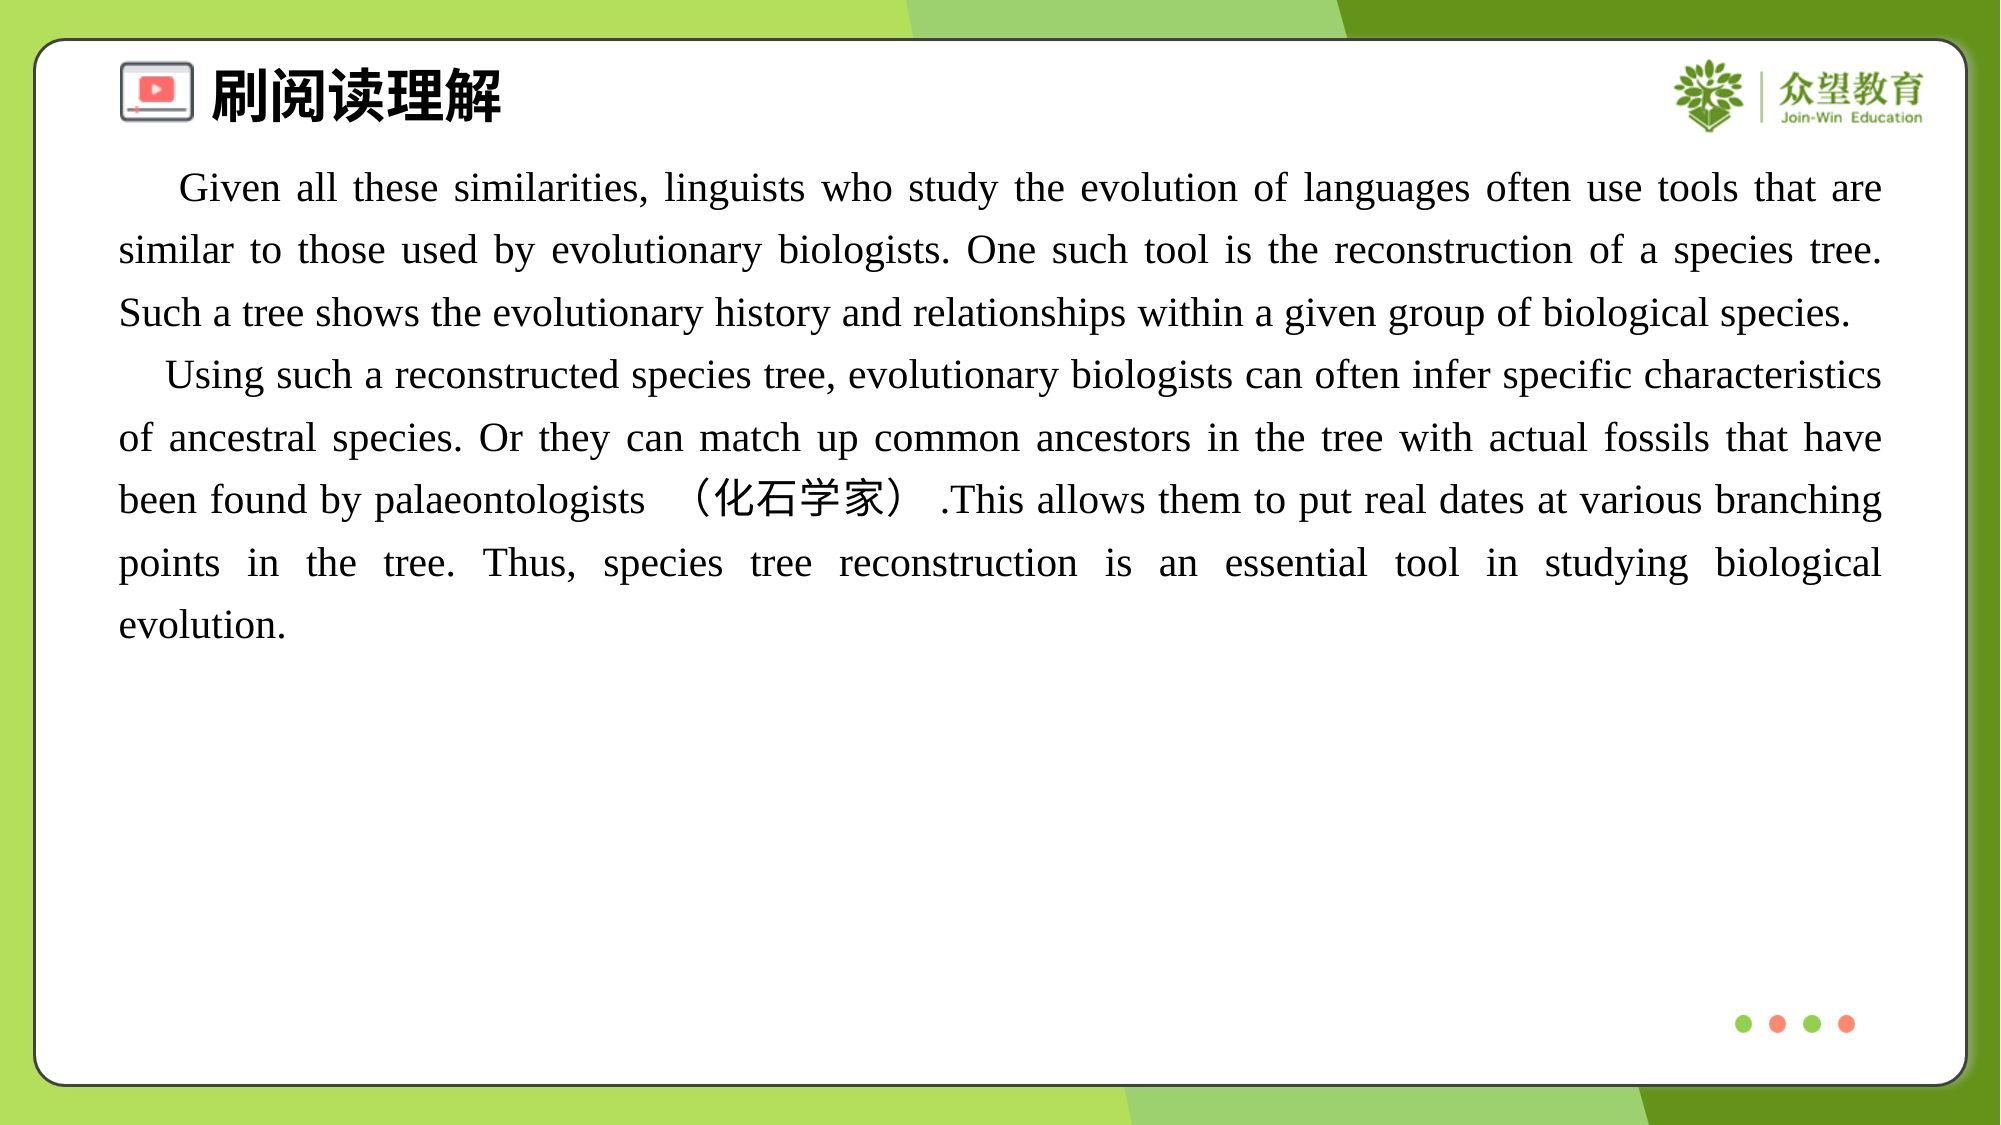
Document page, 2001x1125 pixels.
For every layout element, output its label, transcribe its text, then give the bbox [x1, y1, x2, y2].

picture [0, 0, 2000, 1125]
text_box Given all these similarities, linguists who study the evolution of languages often use tools that are similar to those used by evolutionary biologists. One such tool is the reconstruction of a species tree. Such a tree shows the evolutionary history and relationships within a given group of biological species. Using such a reconstructed species tree, evolutionary biologists can often infer specific characteristics of ancestral species. Or they can match up common ancestors in the tree with actual fossils that have been found by palaeontologists （化石学家）.This allows them to put real dates at various branching points in the tree. Thus, species tree reconstruction is an essential tool in studying biological evolution.#1.4 [118, 146, 1883, 704]
